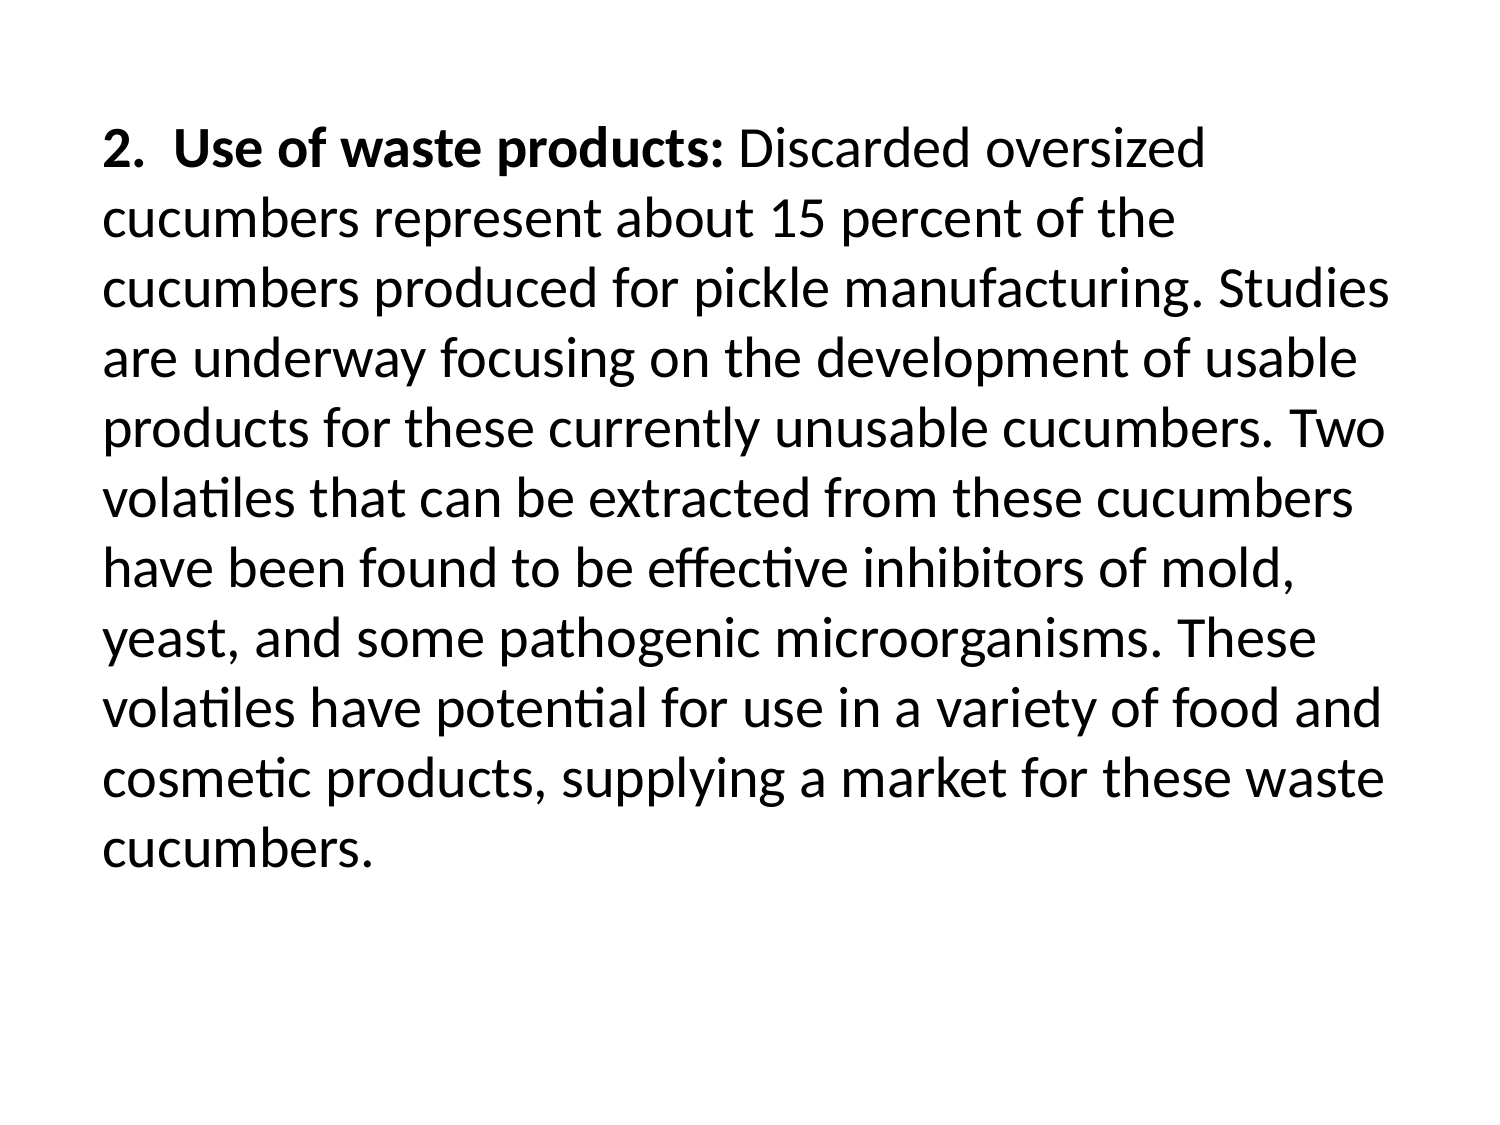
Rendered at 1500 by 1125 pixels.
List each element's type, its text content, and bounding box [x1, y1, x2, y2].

text_box 2. Use of waste products: Discarded oversized cucumbers represent about 15 percent of the cucumbers produced for pickle manufacturing. Studies are underway focusing on the development of usable products for these currently unusable cucumbers. Two volatiles that can be extracted from these cucumbers have been found to be effective inhibitors of mold, yeast, and some pathogenic microorganisms. These volatiles have potential for use in a variety of food and cosmetic products, supplying a market for these waste cucumbers. [87, 101, 1413, 887]
